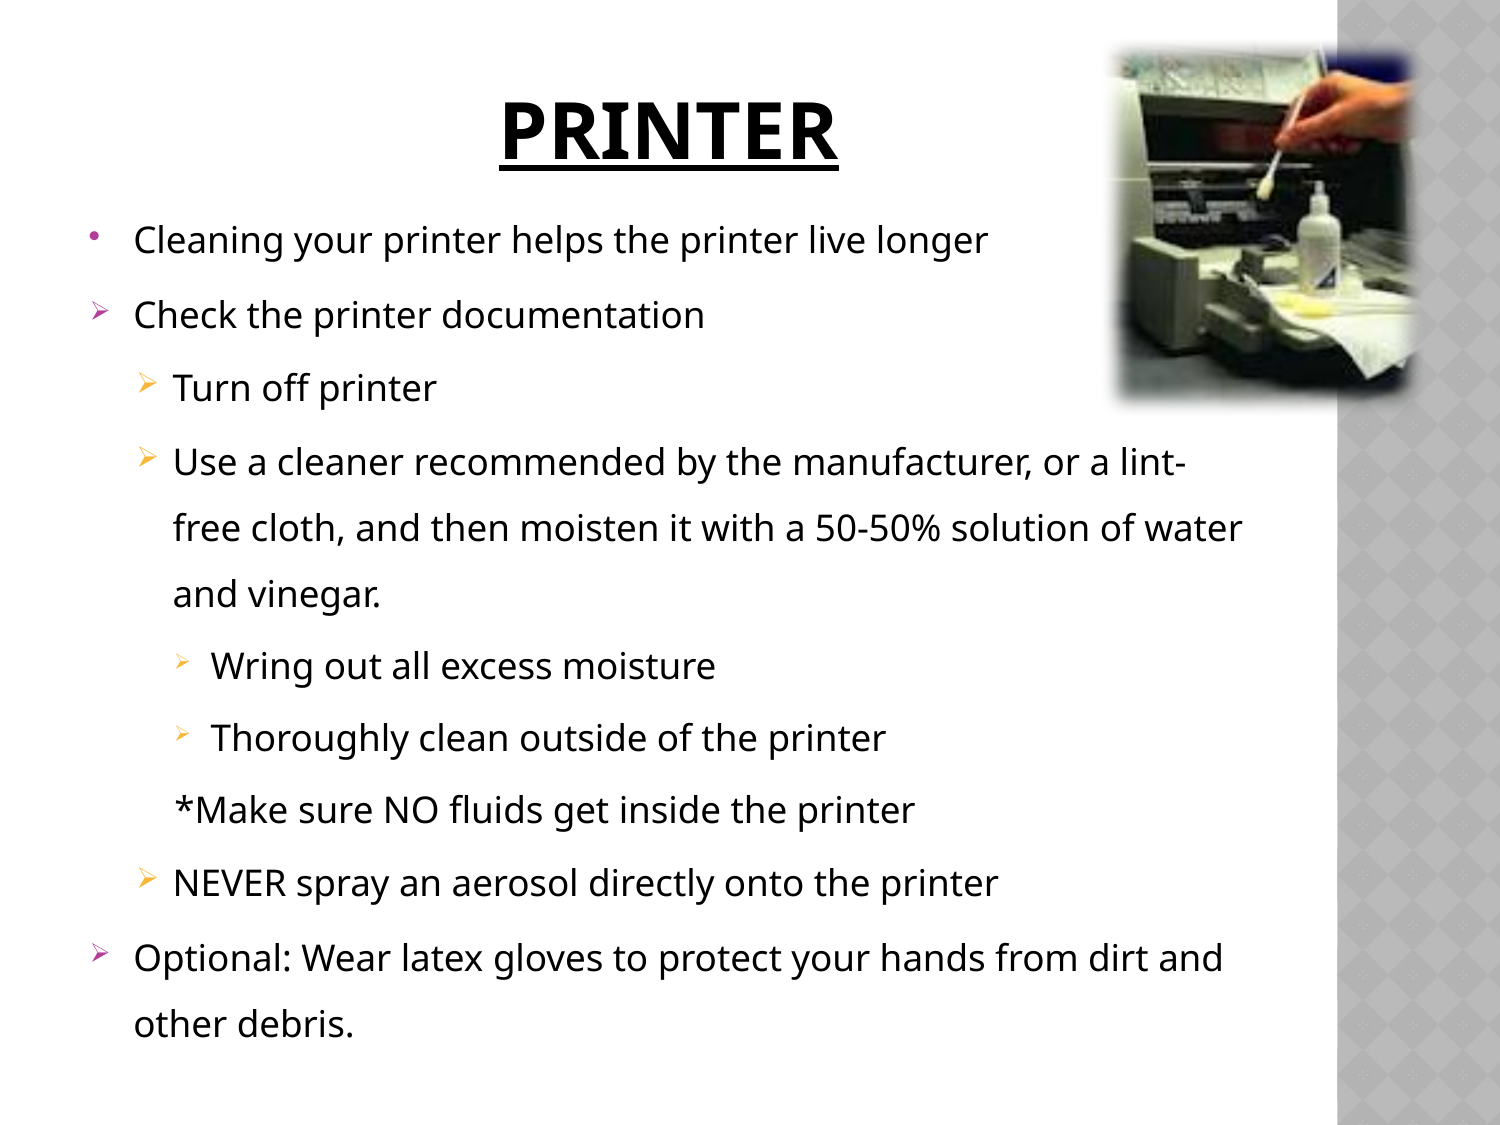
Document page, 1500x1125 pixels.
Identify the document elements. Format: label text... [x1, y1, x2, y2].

title Printer [75, 37, 1096, 175]
picture [1099, 36, 1426, 419]
list Cleaning your printer helps the printer live longer Check the printer documentation Turn off printer Use a cleaner recommended by the manufacturer, or a lint-free cloth, and then moisten it with a 50-50% solution of water and vinegar. Wring out all excess moisture Thoroughly clean outside of the printer *Make sure NO fluids get inside the printer NEVER spray an aerosol directly onto the printer Optional: Wear latex gloves to protect your hands from dirt and other debris. [75, 187, 1263, 1059]
